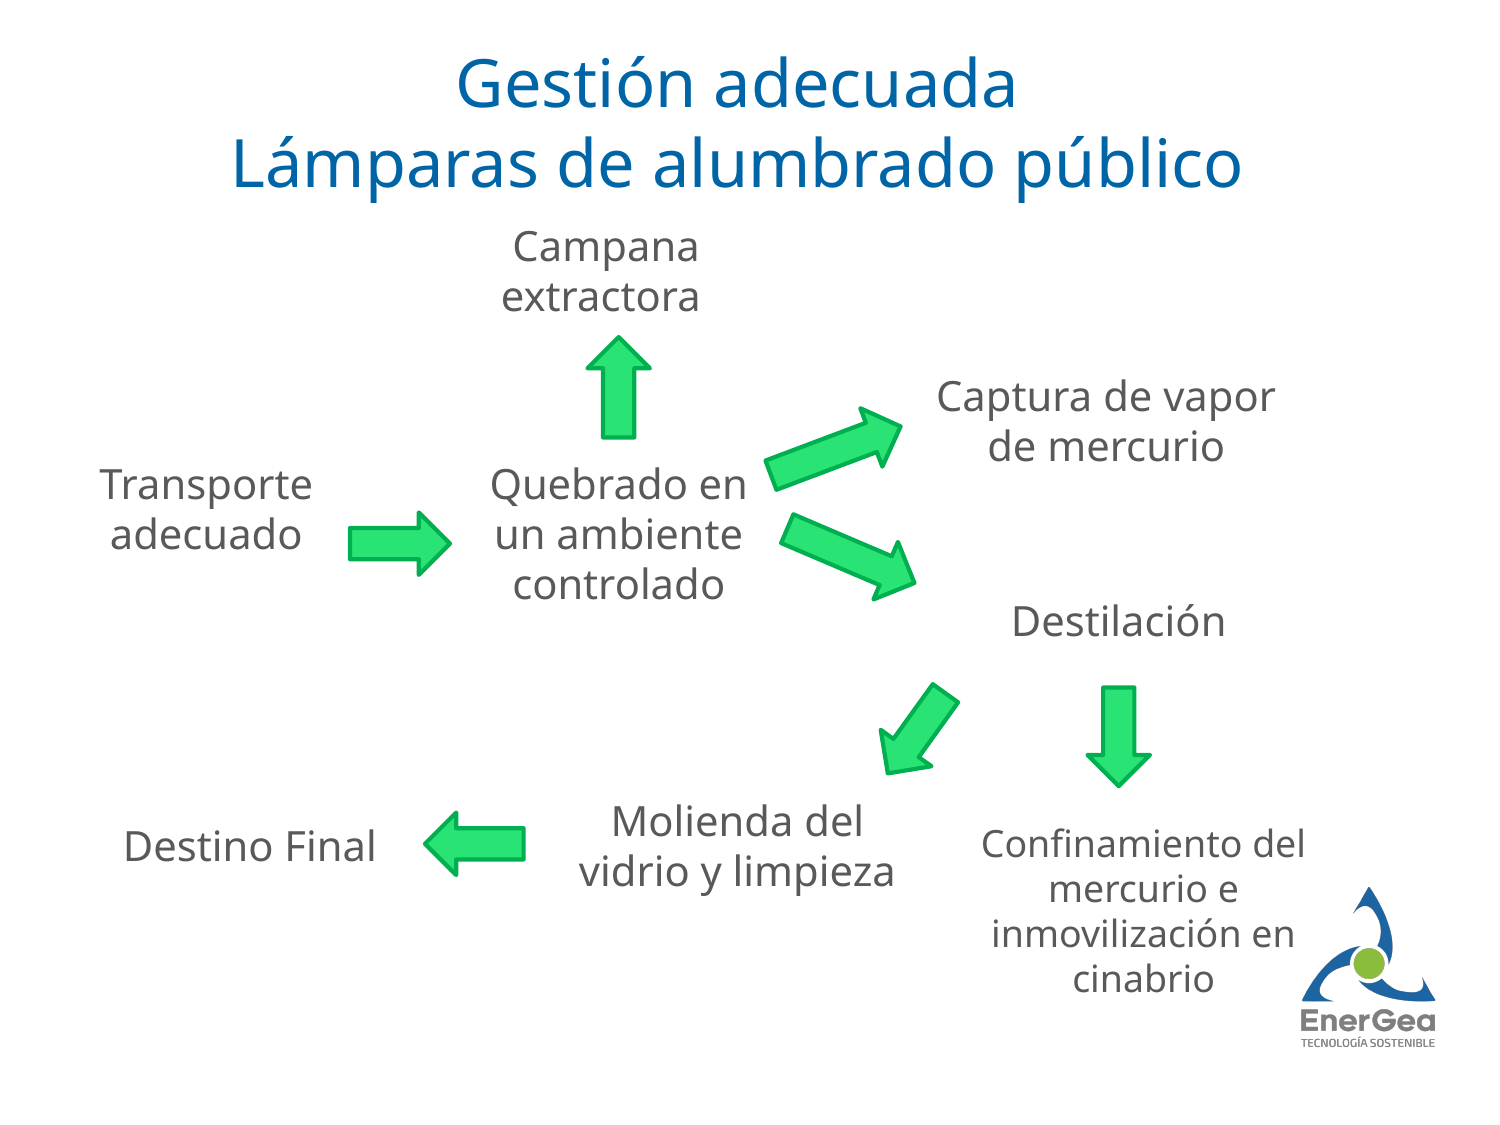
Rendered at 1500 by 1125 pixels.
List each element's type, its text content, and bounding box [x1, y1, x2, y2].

subtitle Quebrado en un ambiente controlado [450, 450, 788, 650]
text_box Molienda del vidrio y limpieza [549, 787, 925, 900]
text_box [779, 512, 917, 602]
text_box Destilación [912, 587, 1325, 675]
picture [1299, 887, 1436, 1050]
text_box [347, 510, 453, 577]
text_box Captura de vapor de mercurio [900, 362, 1313, 488]
text_box Confinamiento del mercurio e inmovilización en cinabrio [937, 812, 1350, 1000]
text_box Gestión adecuada Lámparas de alumbrado público [150, 0, 1325, 242]
text_box Destino Final [62, 812, 438, 925]
text_box Campana extractora [437, 212, 775, 338]
text_box [438, 810, 526, 877]
text_box [585, 338, 652, 440]
text_box [878, 682, 961, 776]
text_box [1085, 685, 1152, 789]
text_box [763, 406, 903, 492]
text_box Transporte adecuado [37, 449, 375, 588]
